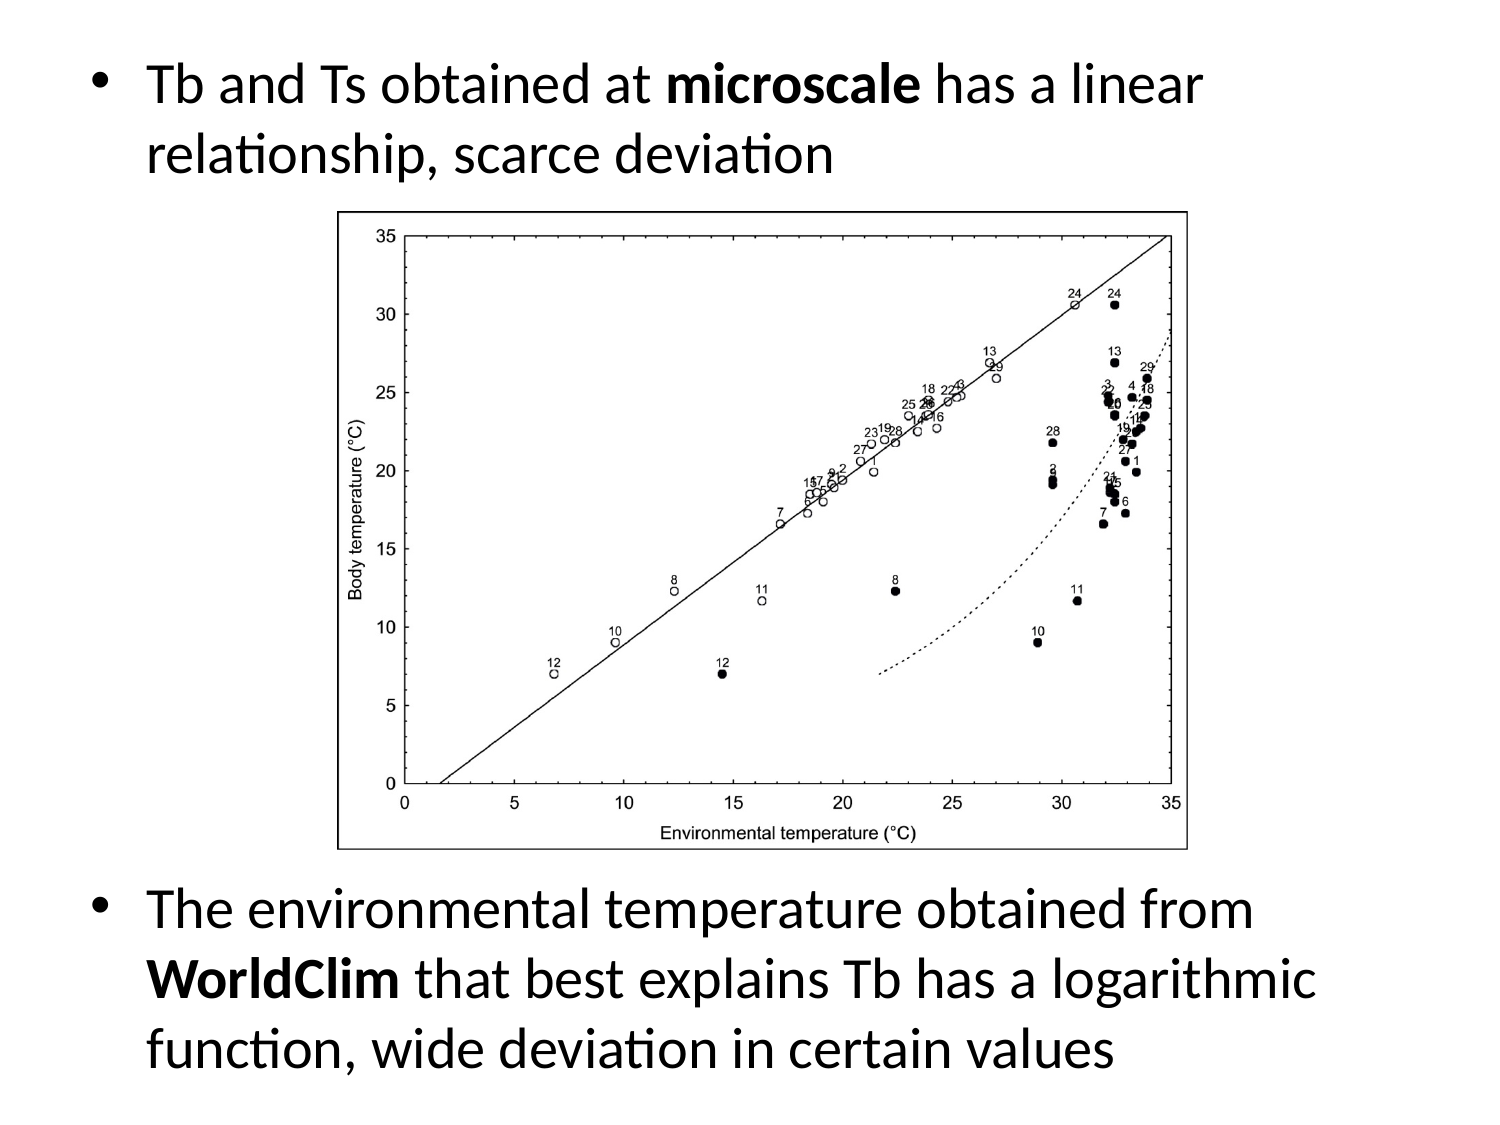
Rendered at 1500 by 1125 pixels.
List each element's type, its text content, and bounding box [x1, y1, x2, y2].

text_box The environmental temperature obtained from WorldClim that best explains Tb has a logarithmic function, wide deviation in certain values [74, 862, 1438, 1075]
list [337, 211, 1188, 851]
text_box Tb and Ts obtained at microscale has a linear relationship, scarce deviation [74, 37, 1438, 175]
